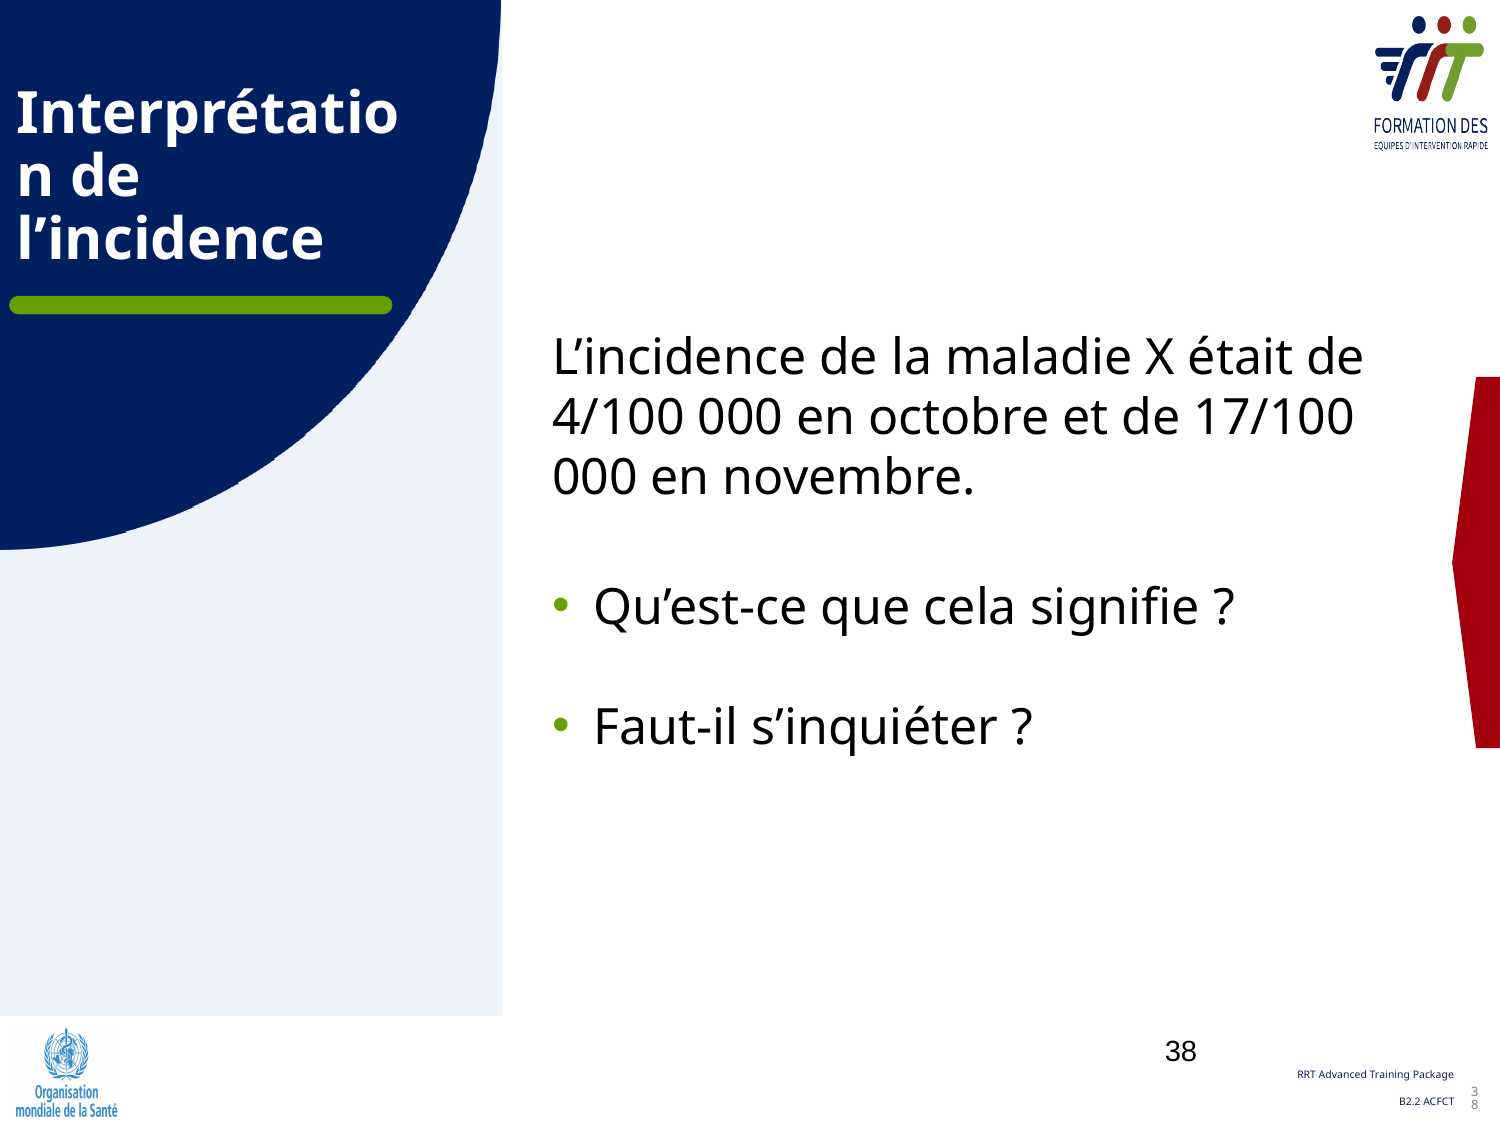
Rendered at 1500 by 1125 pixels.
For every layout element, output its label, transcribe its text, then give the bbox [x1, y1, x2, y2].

text_box L’incidence de la maladie X était de 4/100 000 en octobre et de 17/100 000 en novembre. Qu’est-ce que cela signifie ? Faut-il s’inquiéter ? [537, 317, 1424, 763]
picture [15, 1027, 118, 1118]
text_box [9, 295, 393, 315]
picture [0, 0, 502, 1018]
slide_number 38 [1149, 1024, 1500, 1103]
title Interprétation de l’incidence [8, 18, 412, 337]
picture [1374, 15, 1488, 151]
